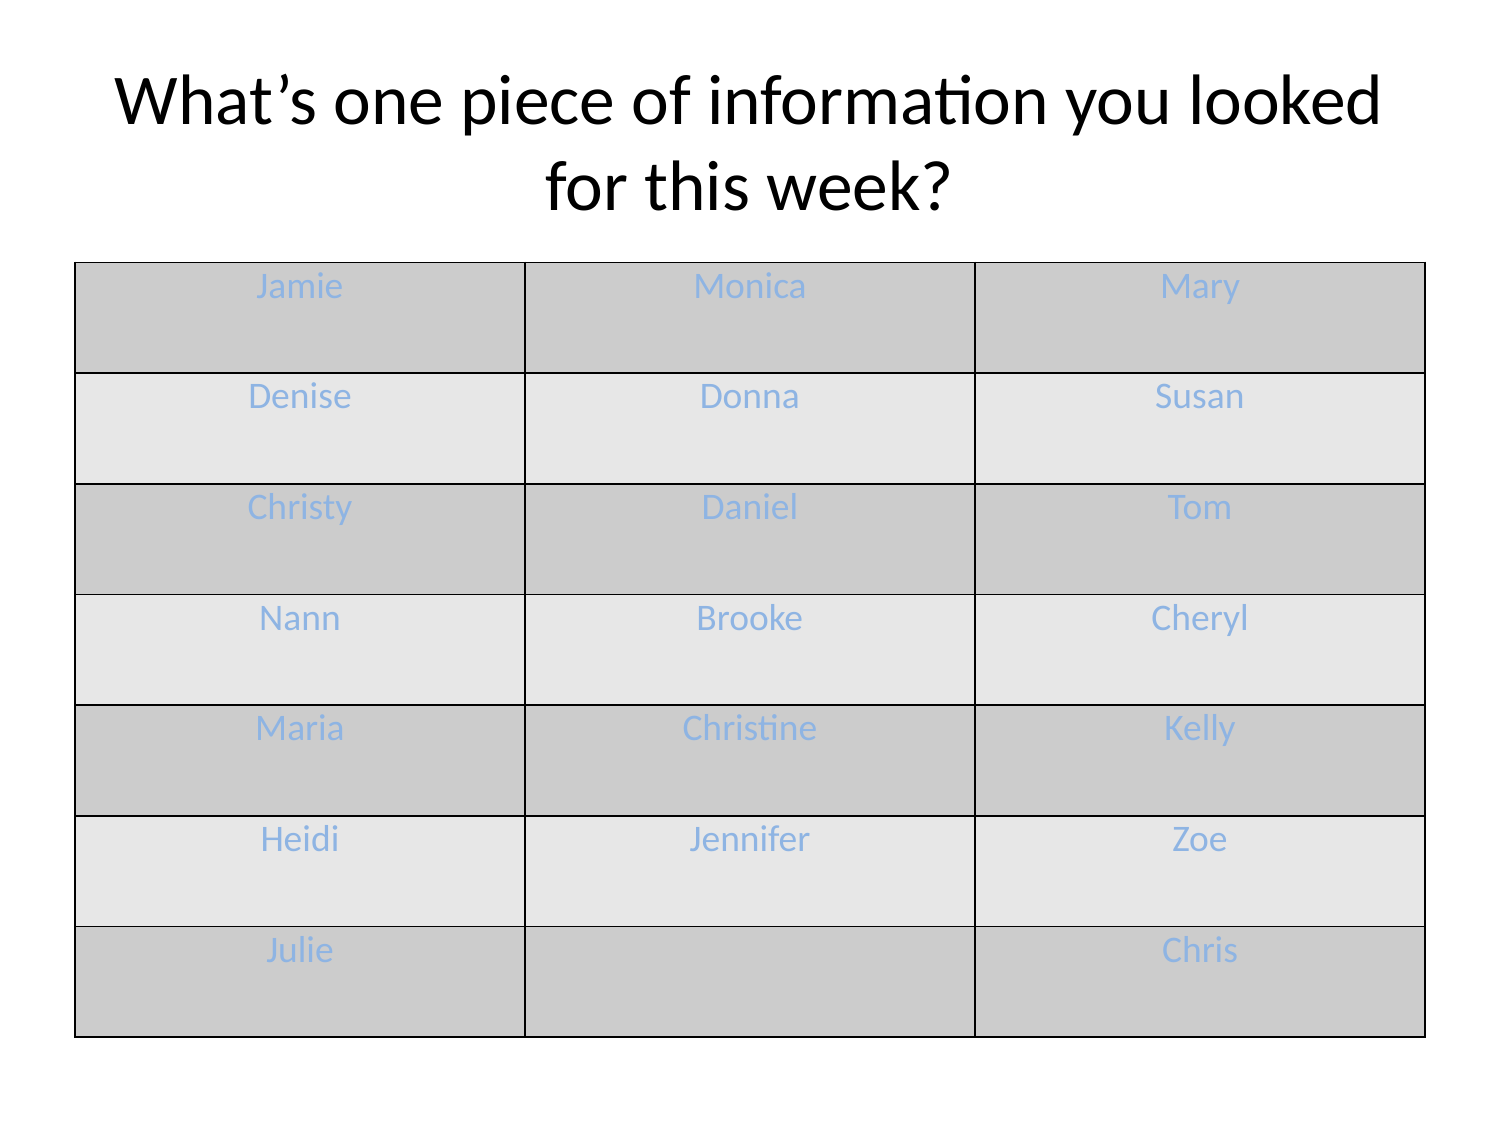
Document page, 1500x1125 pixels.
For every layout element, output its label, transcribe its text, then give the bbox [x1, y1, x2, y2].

table_cell Chris [976, 927, 1424, 1036]
table_header Mary [976, 263, 1424, 372]
table_cell Heidi [76, 817, 524, 926]
table_cell Cheryl [976, 595, 1424, 704]
table_header Jamie [76, 263, 524, 372]
table_cell [526, 927, 974, 1036]
table_cell Brooke [526, 595, 974, 704]
table_cell Denise [76, 374, 524, 483]
table_cell Christy [76, 485, 524, 594]
table_cell Christine [526, 706, 974, 815]
table_cell Maria [76, 706, 524, 815]
table_cell Julie [76, 927, 524, 1036]
table_cell Jennifer [526, 817, 974, 926]
table_cell Tom [976, 485, 1424, 594]
table_header Monica [526, 263, 974, 372]
table_cell Nann [76, 595, 524, 704]
table_cell Susan [976, 374, 1424, 483]
title What’s one piece of information you looked for this week? [75, 45, 1425, 233]
table_cell Daniel [526, 485, 974, 594]
table_cell Zoe [976, 817, 1424, 926]
table_cell Kelly [976, 706, 1424, 815]
table_cell Donna [526, 374, 974, 483]
